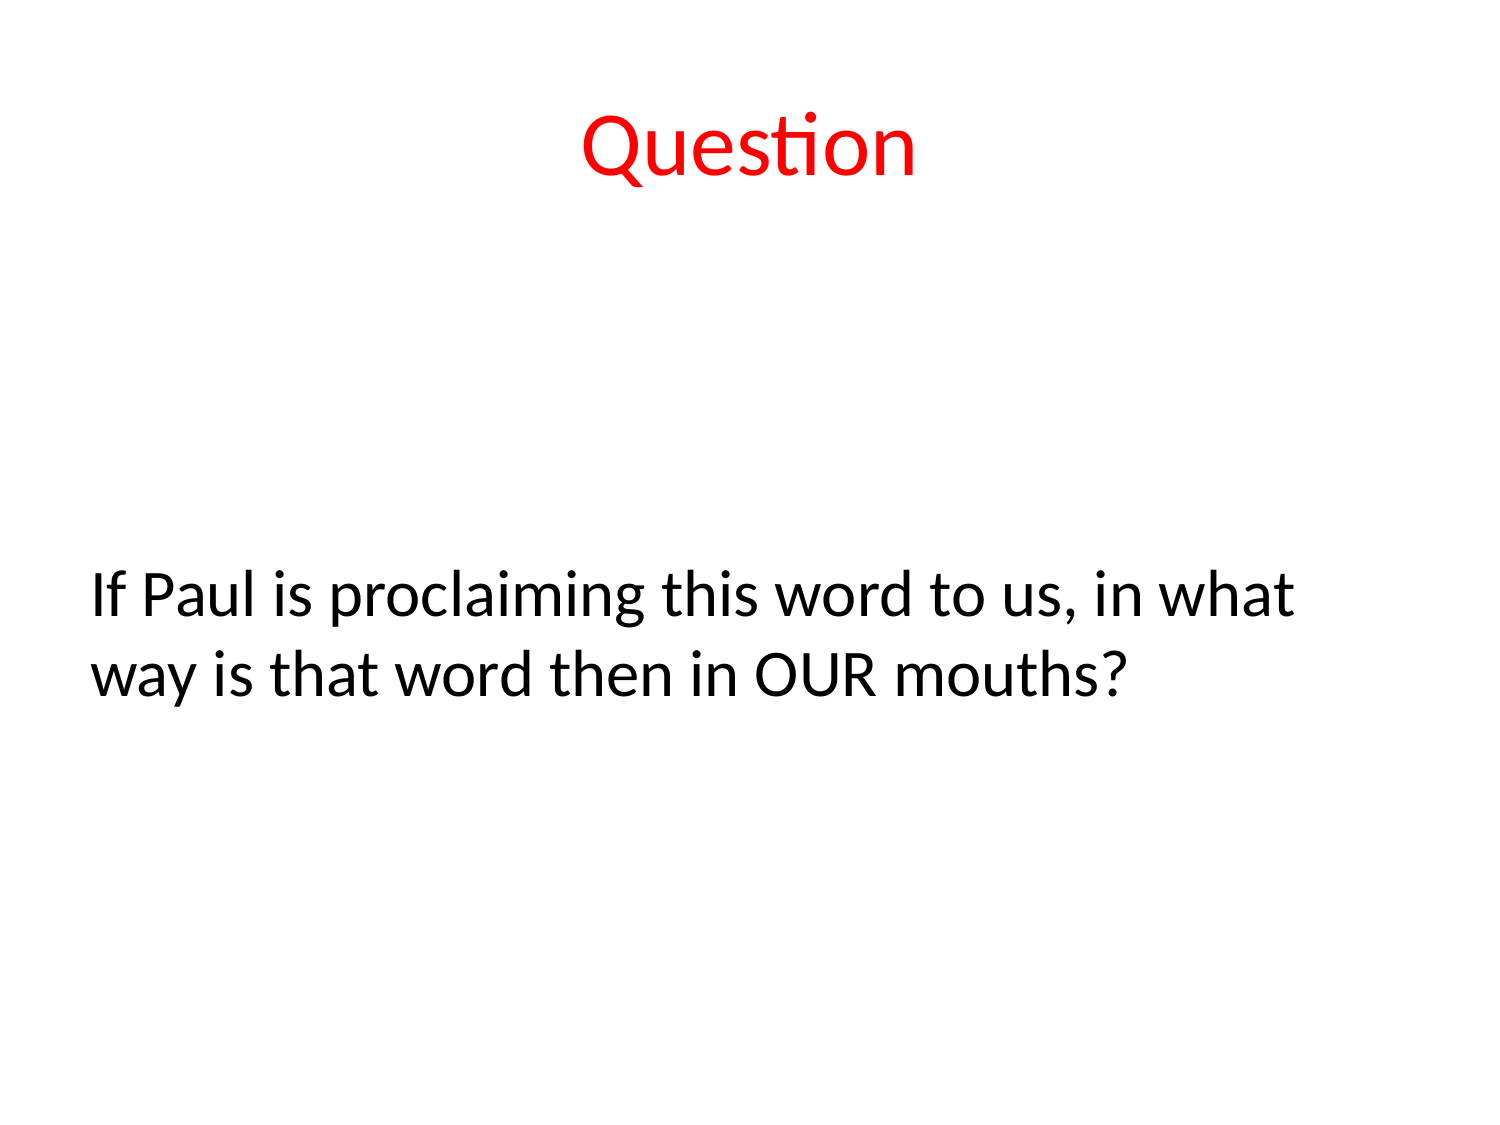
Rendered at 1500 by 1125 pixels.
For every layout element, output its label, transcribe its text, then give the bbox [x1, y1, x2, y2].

title Question [75, 45, 1425, 233]
list If Paul is proclaiming this word to us, in what way is that word then in OUR mouths? [75, 262, 1425, 1005]
